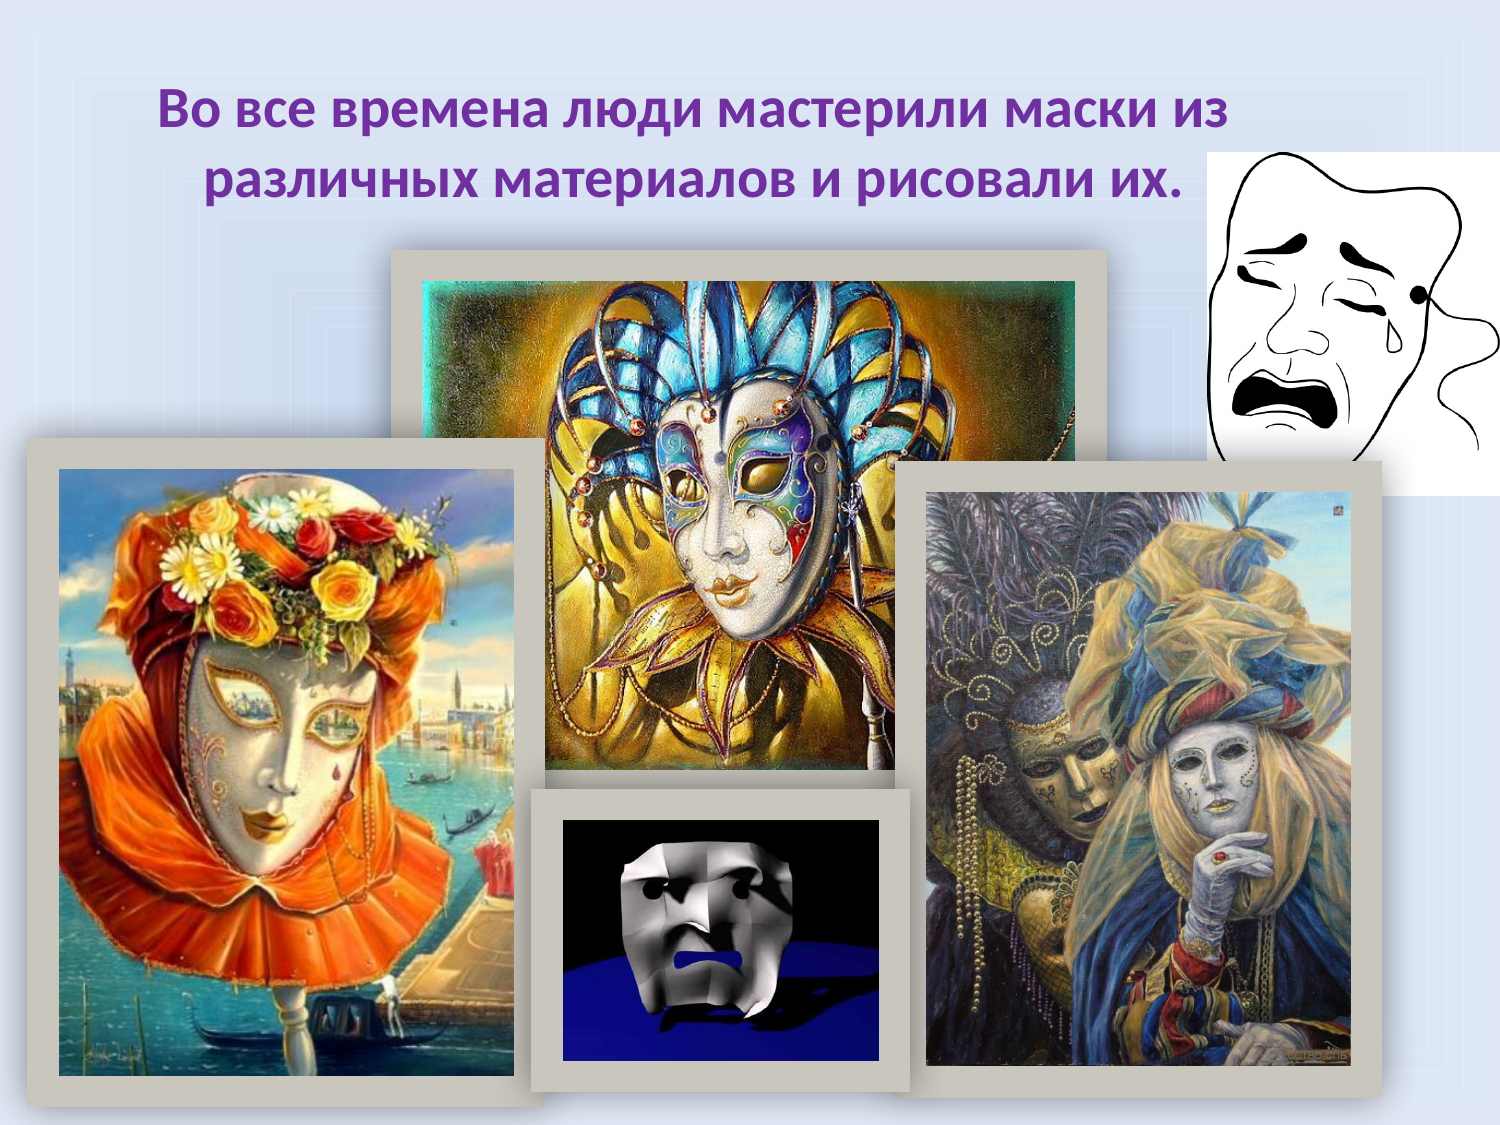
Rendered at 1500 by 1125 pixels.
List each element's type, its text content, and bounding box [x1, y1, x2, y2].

picture [58, 280, 1352, 1077]
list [1206, 152, 1500, 496]
picture [562, 820, 880, 1061]
title Во все времена люди мастерили маски из различных материалов и рисовали их. [75, 45, 1313, 233]
